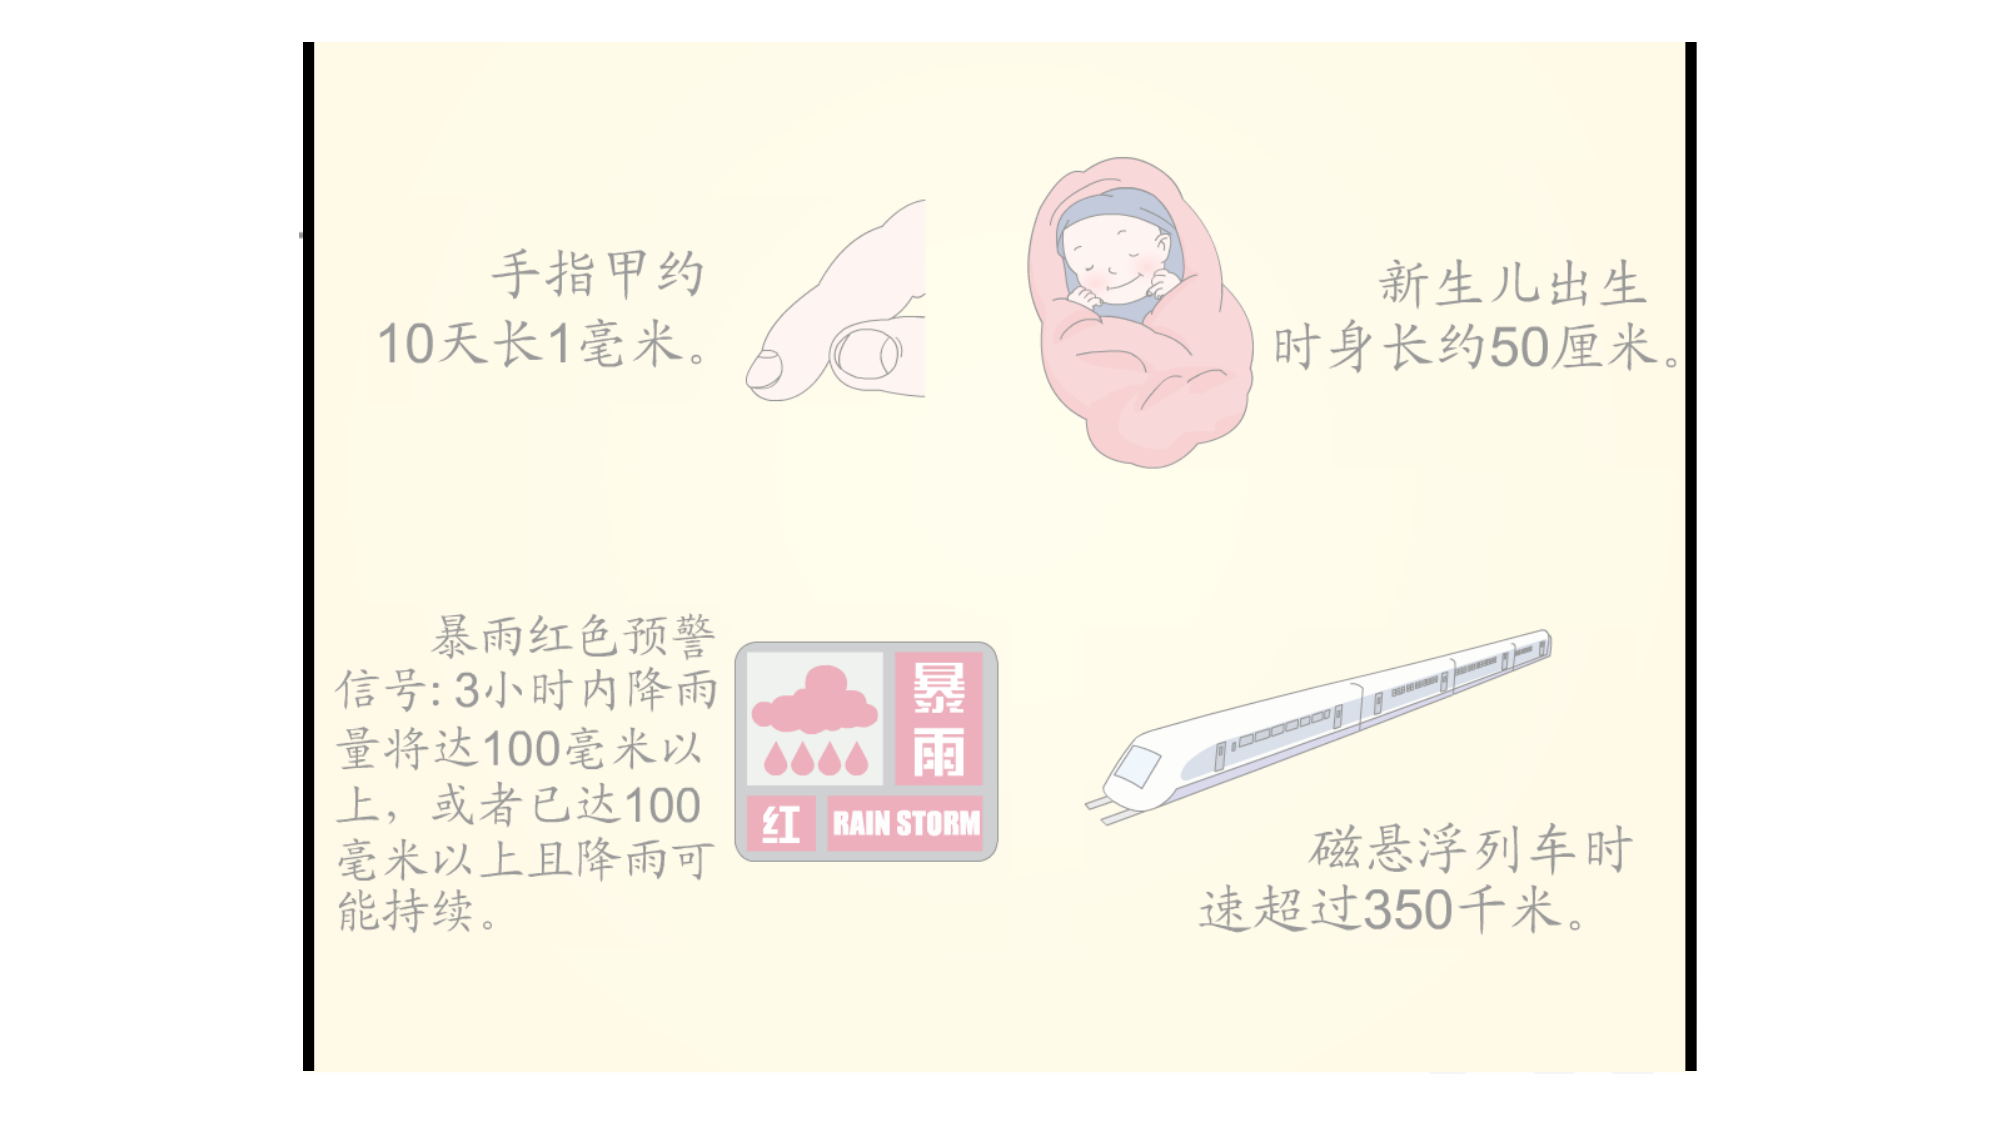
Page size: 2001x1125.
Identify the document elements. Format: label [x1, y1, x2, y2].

picture [299, 42, 1697, 1074]
